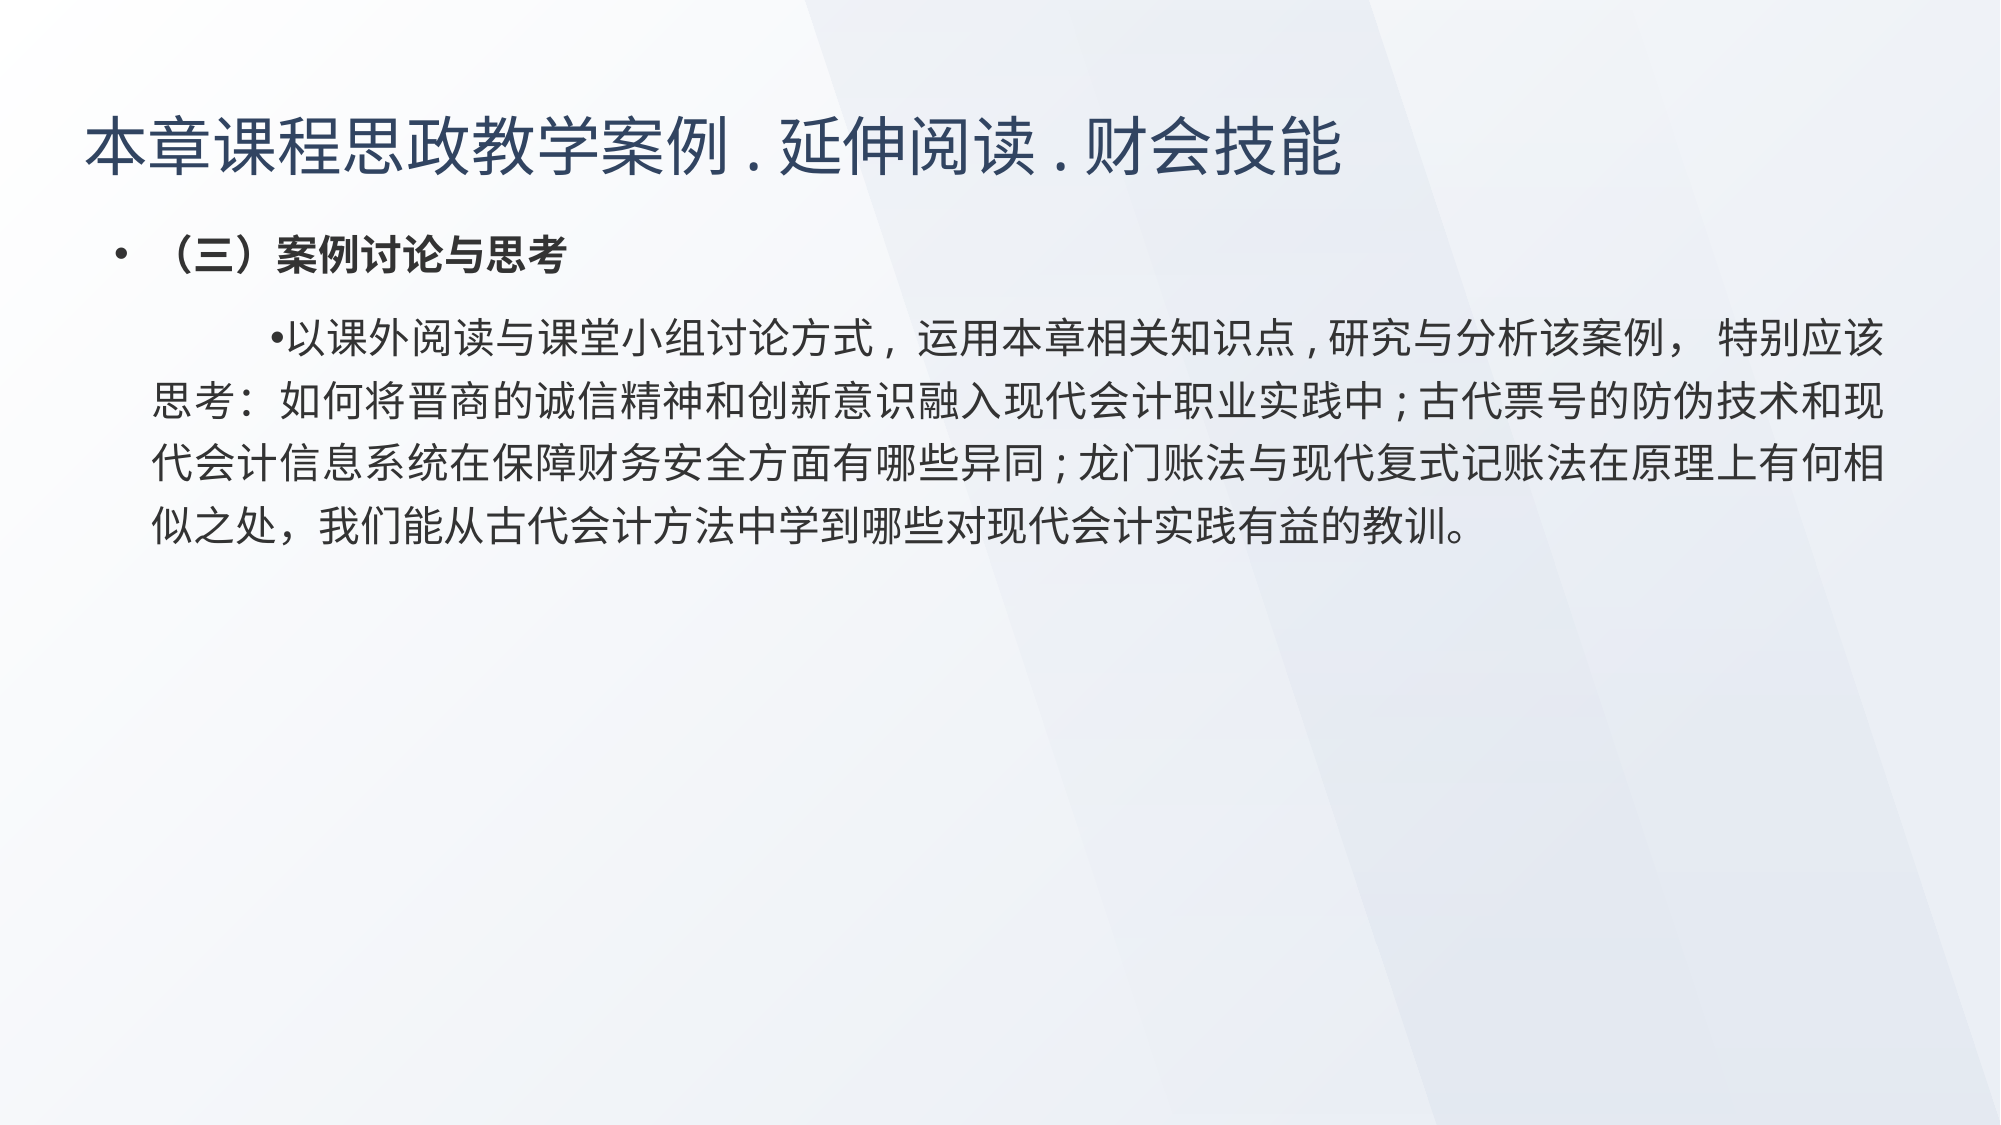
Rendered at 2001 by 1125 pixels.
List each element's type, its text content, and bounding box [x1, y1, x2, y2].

title 本章课程思政教学案例.延伸阅读.财会技能 [83, 100, 1361, 184]
list （三）案例讨论与思考 以课外阅读与课堂小组讨论方式, 运用本章相关知识点,研究与分析该案例， 特别应该思考：如何将晋商的诚信精神和创新意识融入现代会计职业实践中;古代票号的防伪技术和现代会计信息系统在保障财务安全方面有哪些异同;龙门账法与现代复式记账法在原理上有何相似之处，我们能从古代会计方法中学到哪些对现代会计实践有益的教训。 [114, 213, 1886, 1013]
